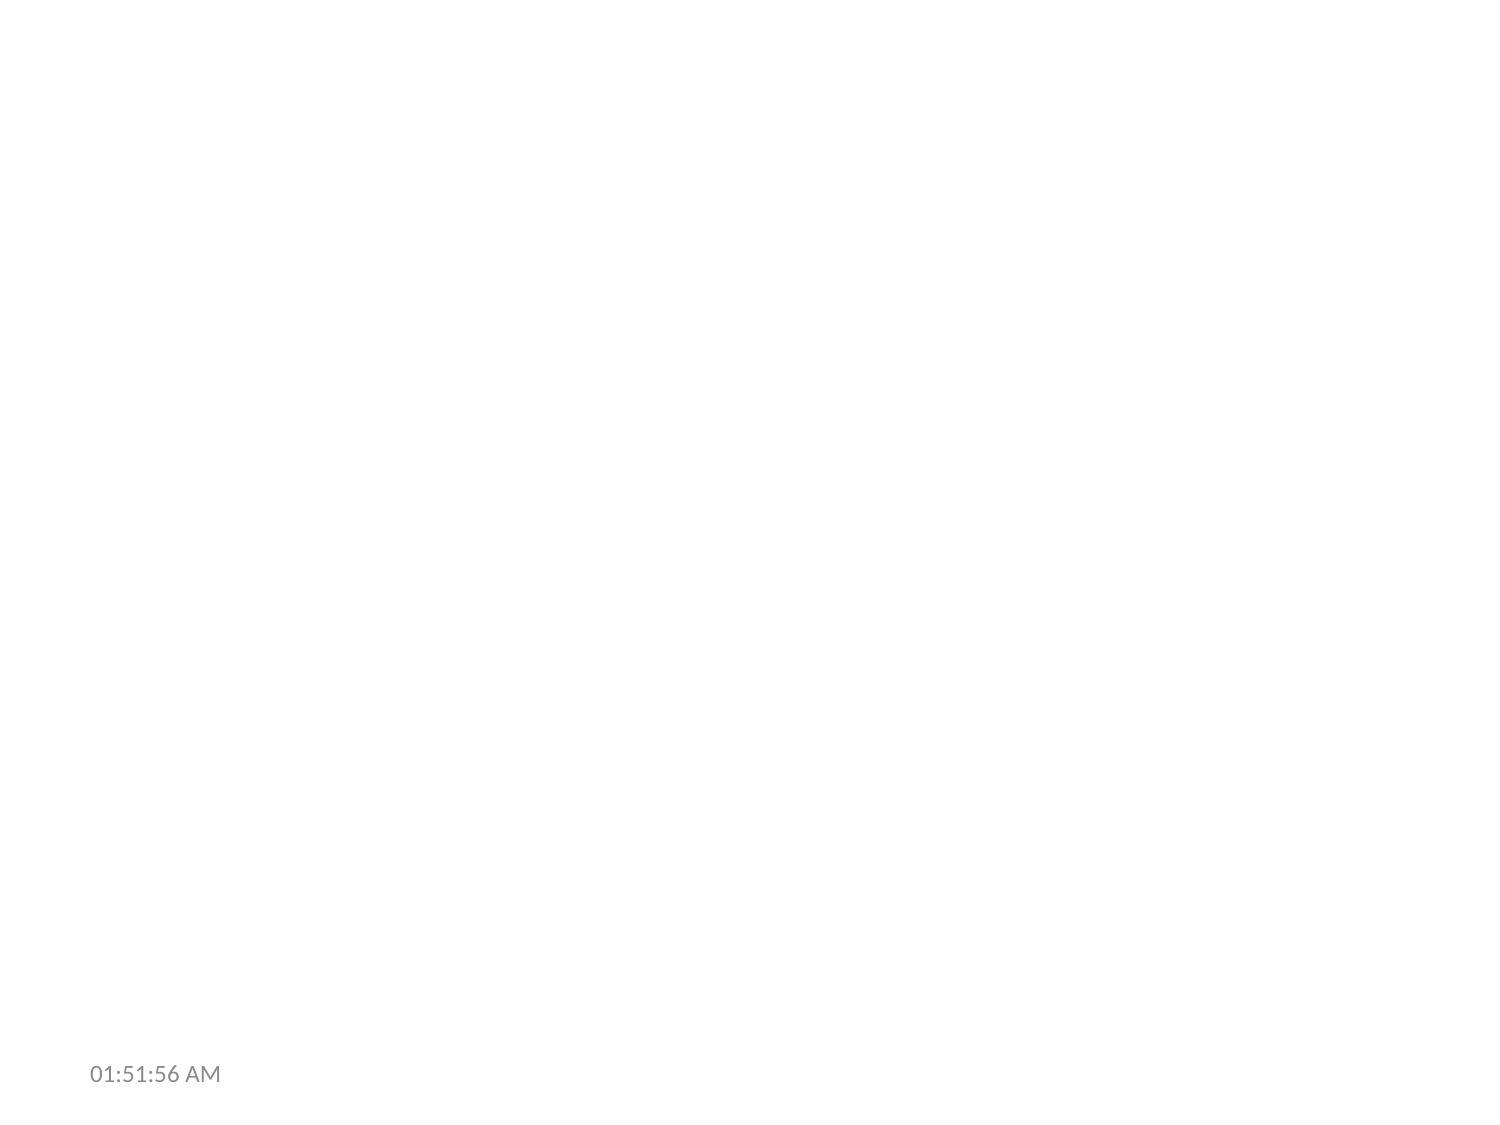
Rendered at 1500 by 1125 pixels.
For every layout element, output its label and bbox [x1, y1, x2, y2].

slide_number [75, 1042, 425, 1103]
